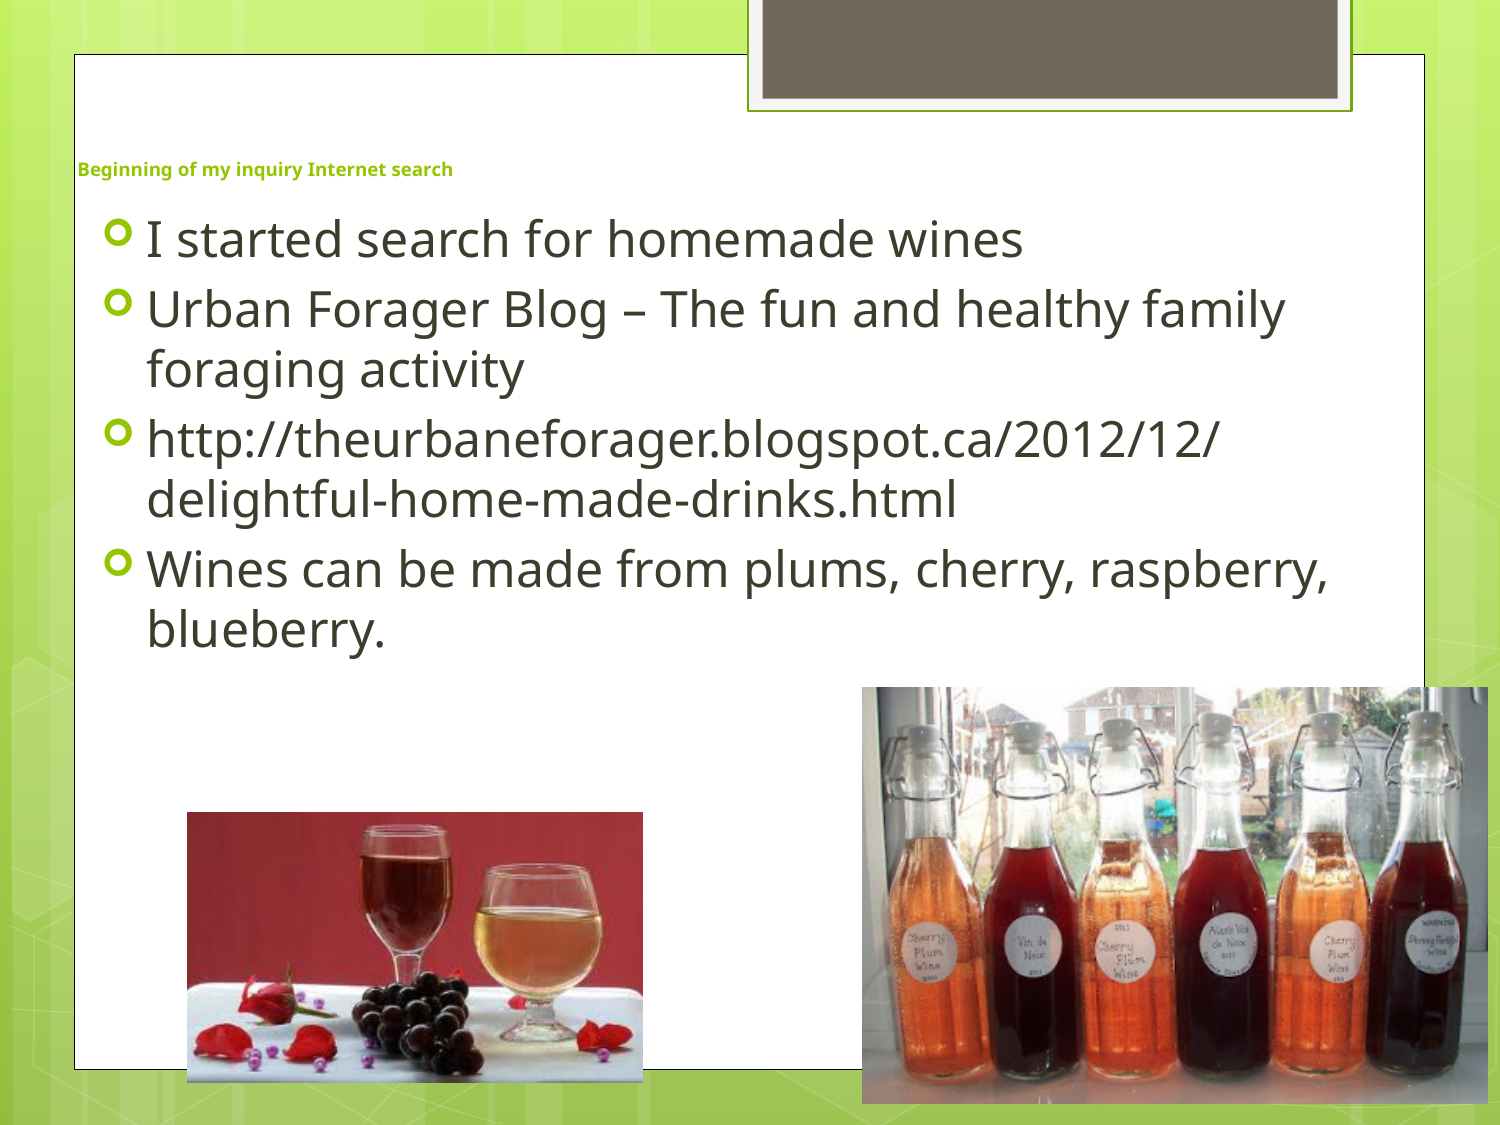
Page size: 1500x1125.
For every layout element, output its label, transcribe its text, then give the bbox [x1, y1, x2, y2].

picture [862, 687, 1488, 1104]
list I started search for homemade wines Urban Forager Blog – The fun and healthy family foraging activity http://theurbaneforager.blogspot.ca/2012/12/delightful-home-made-drinks.html Wines can be made from plums, cherry, raspberry, blueberry. [75, 200, 1425, 1038]
title Beginning of my inquiry Internet search [62, 99, 1425, 188]
picture [187, 812, 643, 1083]
